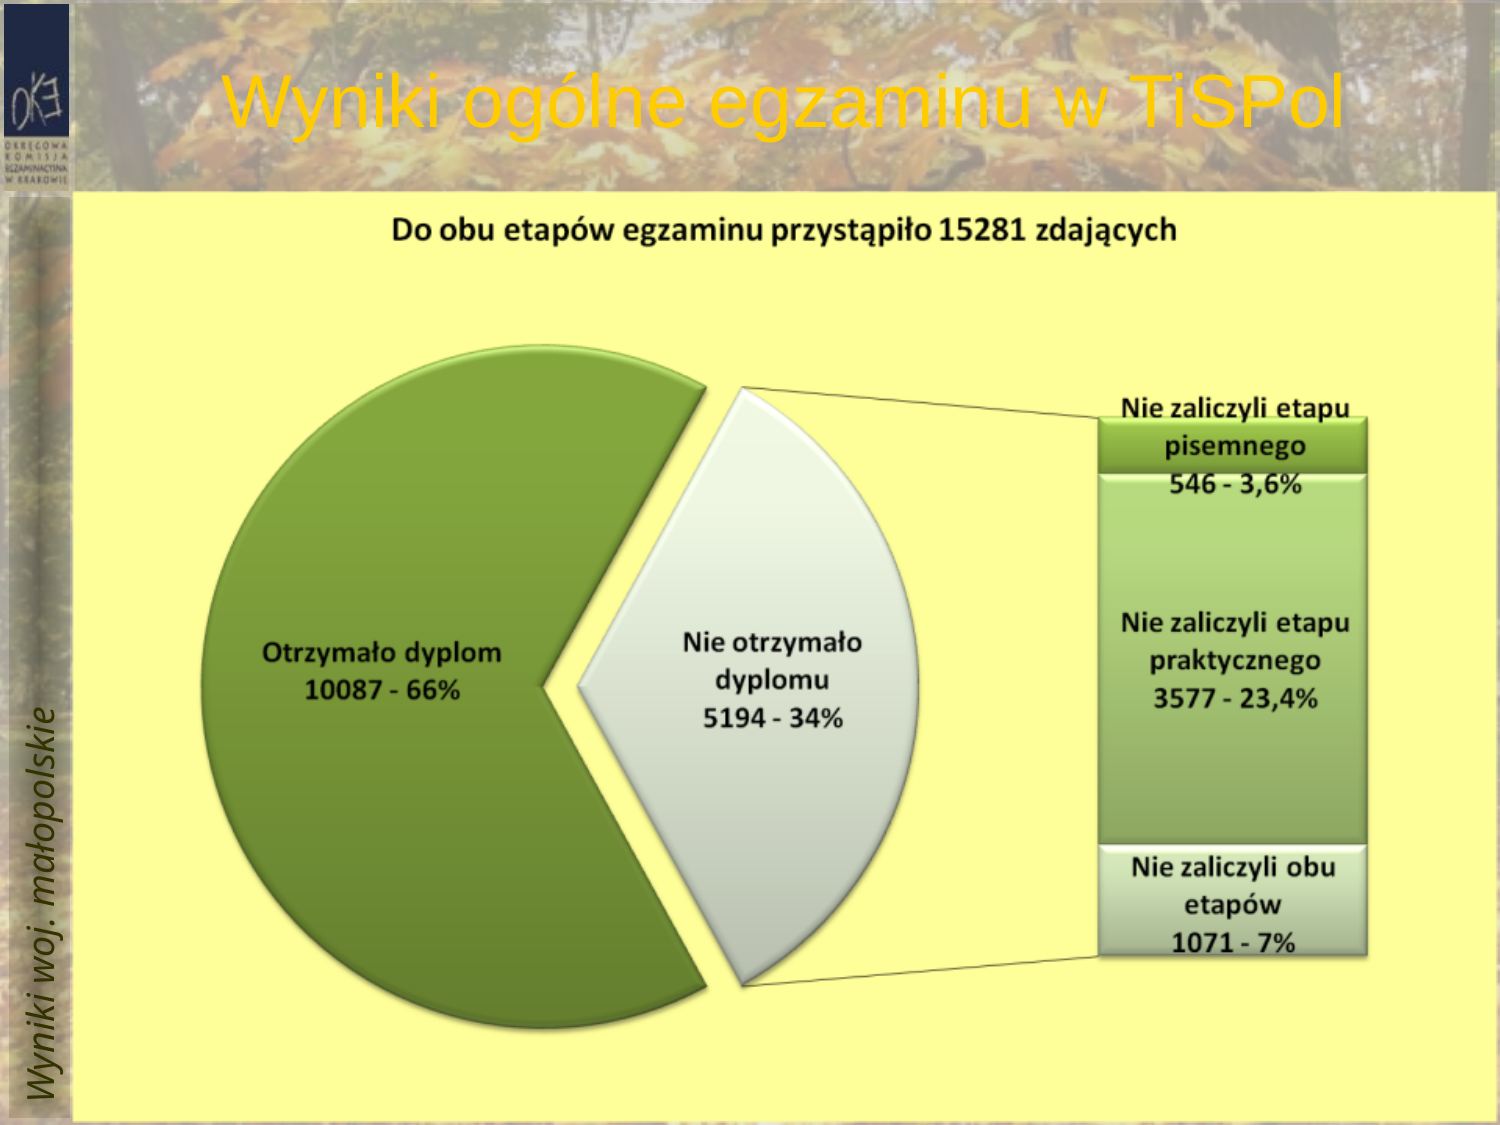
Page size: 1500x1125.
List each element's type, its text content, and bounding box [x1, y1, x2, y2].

picture [72, 191, 1499, 1123]
text_box Wyniki woj. małopolskie [9, 197, 68, 1118]
title Wyniki ogólne egzaminu w TiSPol [74, 3, 1495, 191]
